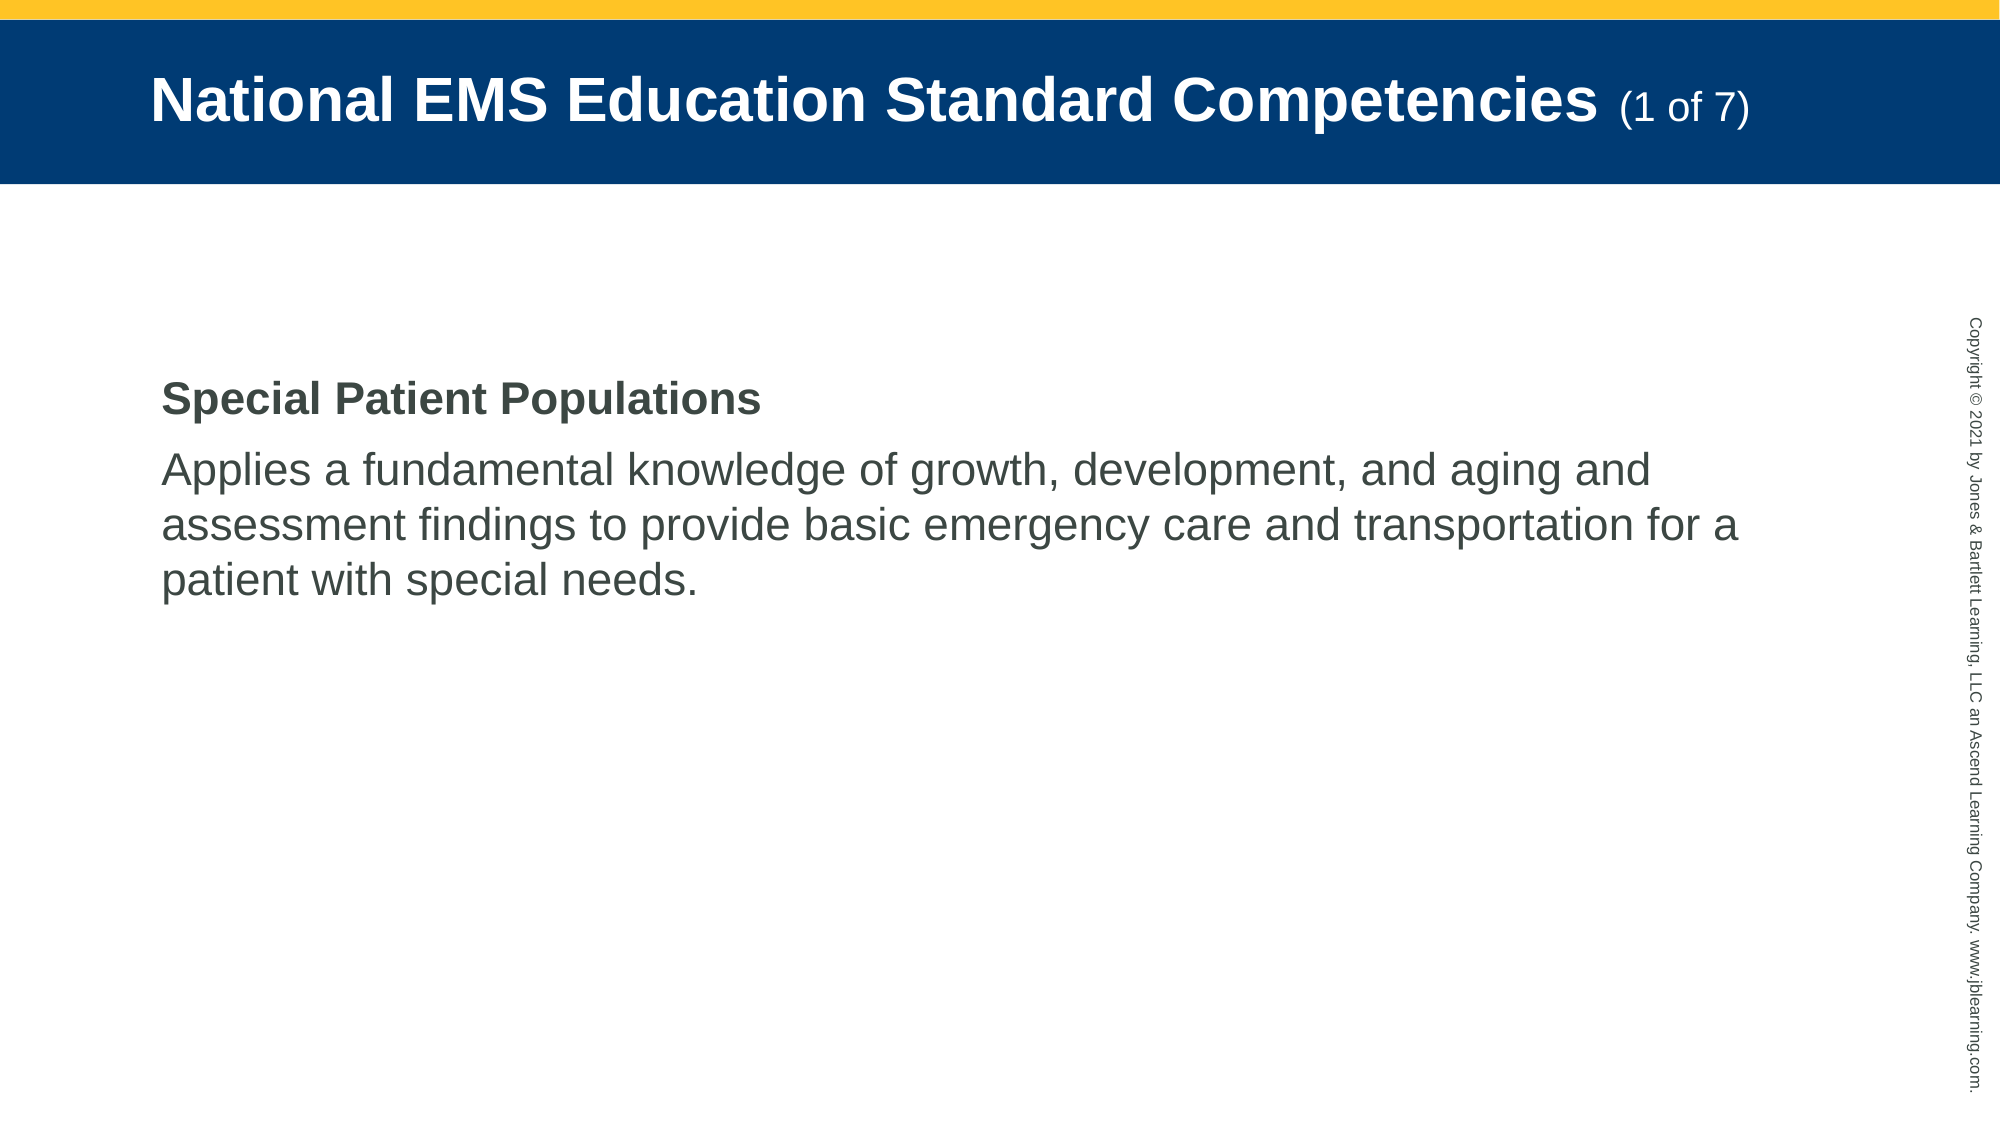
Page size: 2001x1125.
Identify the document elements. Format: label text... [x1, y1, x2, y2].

title National EMS Education Standard Competencies (1 of 7) [0, 19, 2000, 185]
list Special Patient Populations Applies a fundamental knowledge of growth, development, and aging and assessment findings to provide basic emergency care and transportation for a patient with special needs. [146, 361, 1859, 1016]
